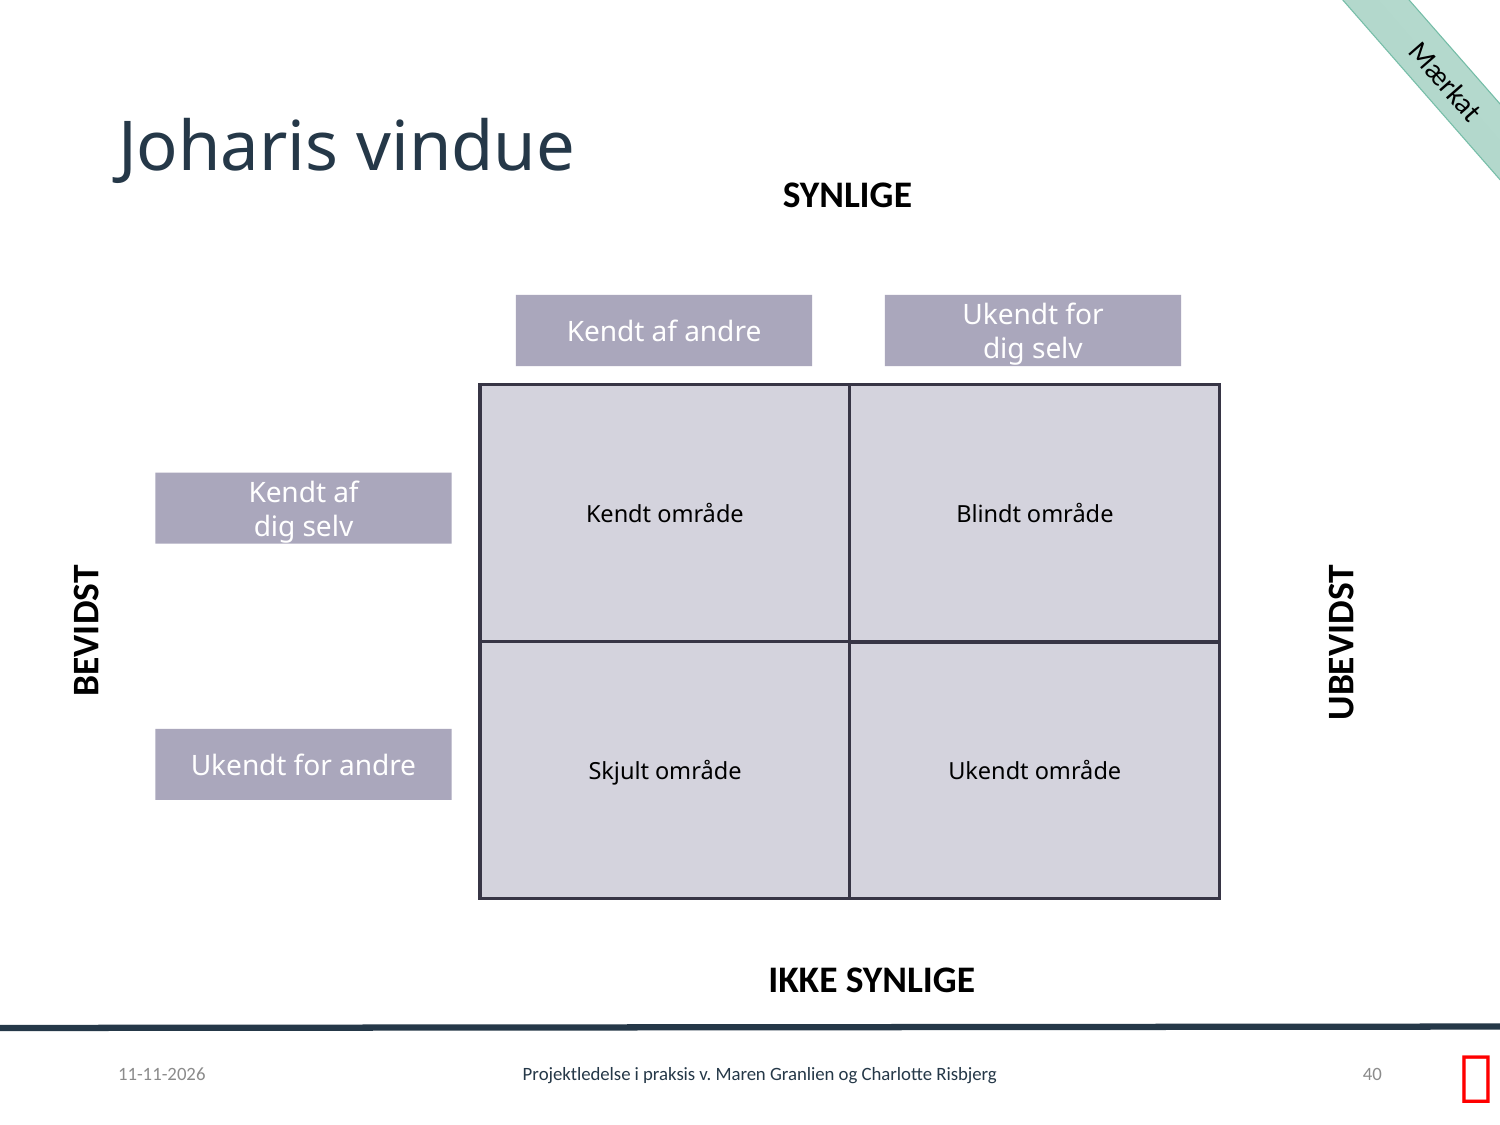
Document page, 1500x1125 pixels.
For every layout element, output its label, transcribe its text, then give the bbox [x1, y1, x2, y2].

text_box Ukendt område [849, 643, 1220, 899]
text_box Kendt område [480, 384, 849, 641]
text_box  [1441, 1029, 1500, 1124]
text_box Kendt af andre [515, 294, 813, 367]
text_box Blindt område [849, 384, 1220, 643]
title Joharis vindue [103, 39, 1397, 257]
text_box SYNLIGE [768, 162, 928, 223]
text_box IKKE SYNLIGE [753, 948, 991, 1008]
text_box BEVIDST [53, 550, 114, 712]
text_box Kendt af dig selv [155, 472, 452, 544]
slide_number 40 [1281, 1042, 1397, 1103]
text_box Mærkat [1342, 0, 1500, 181]
text_box Ukendt for dig selv [884, 294, 1182, 367]
footer Projektledelse i praksis v. Maren Granlien og Charlotte Risbjerg [265, 1042, 1254, 1103]
text_box Skjult område [480, 641, 849, 899]
text_box UBEVIDST [1308, 550, 1369, 736]
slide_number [103, 1042, 252, 1103]
text_box Ukendt for andre [155, 728, 452, 800]
